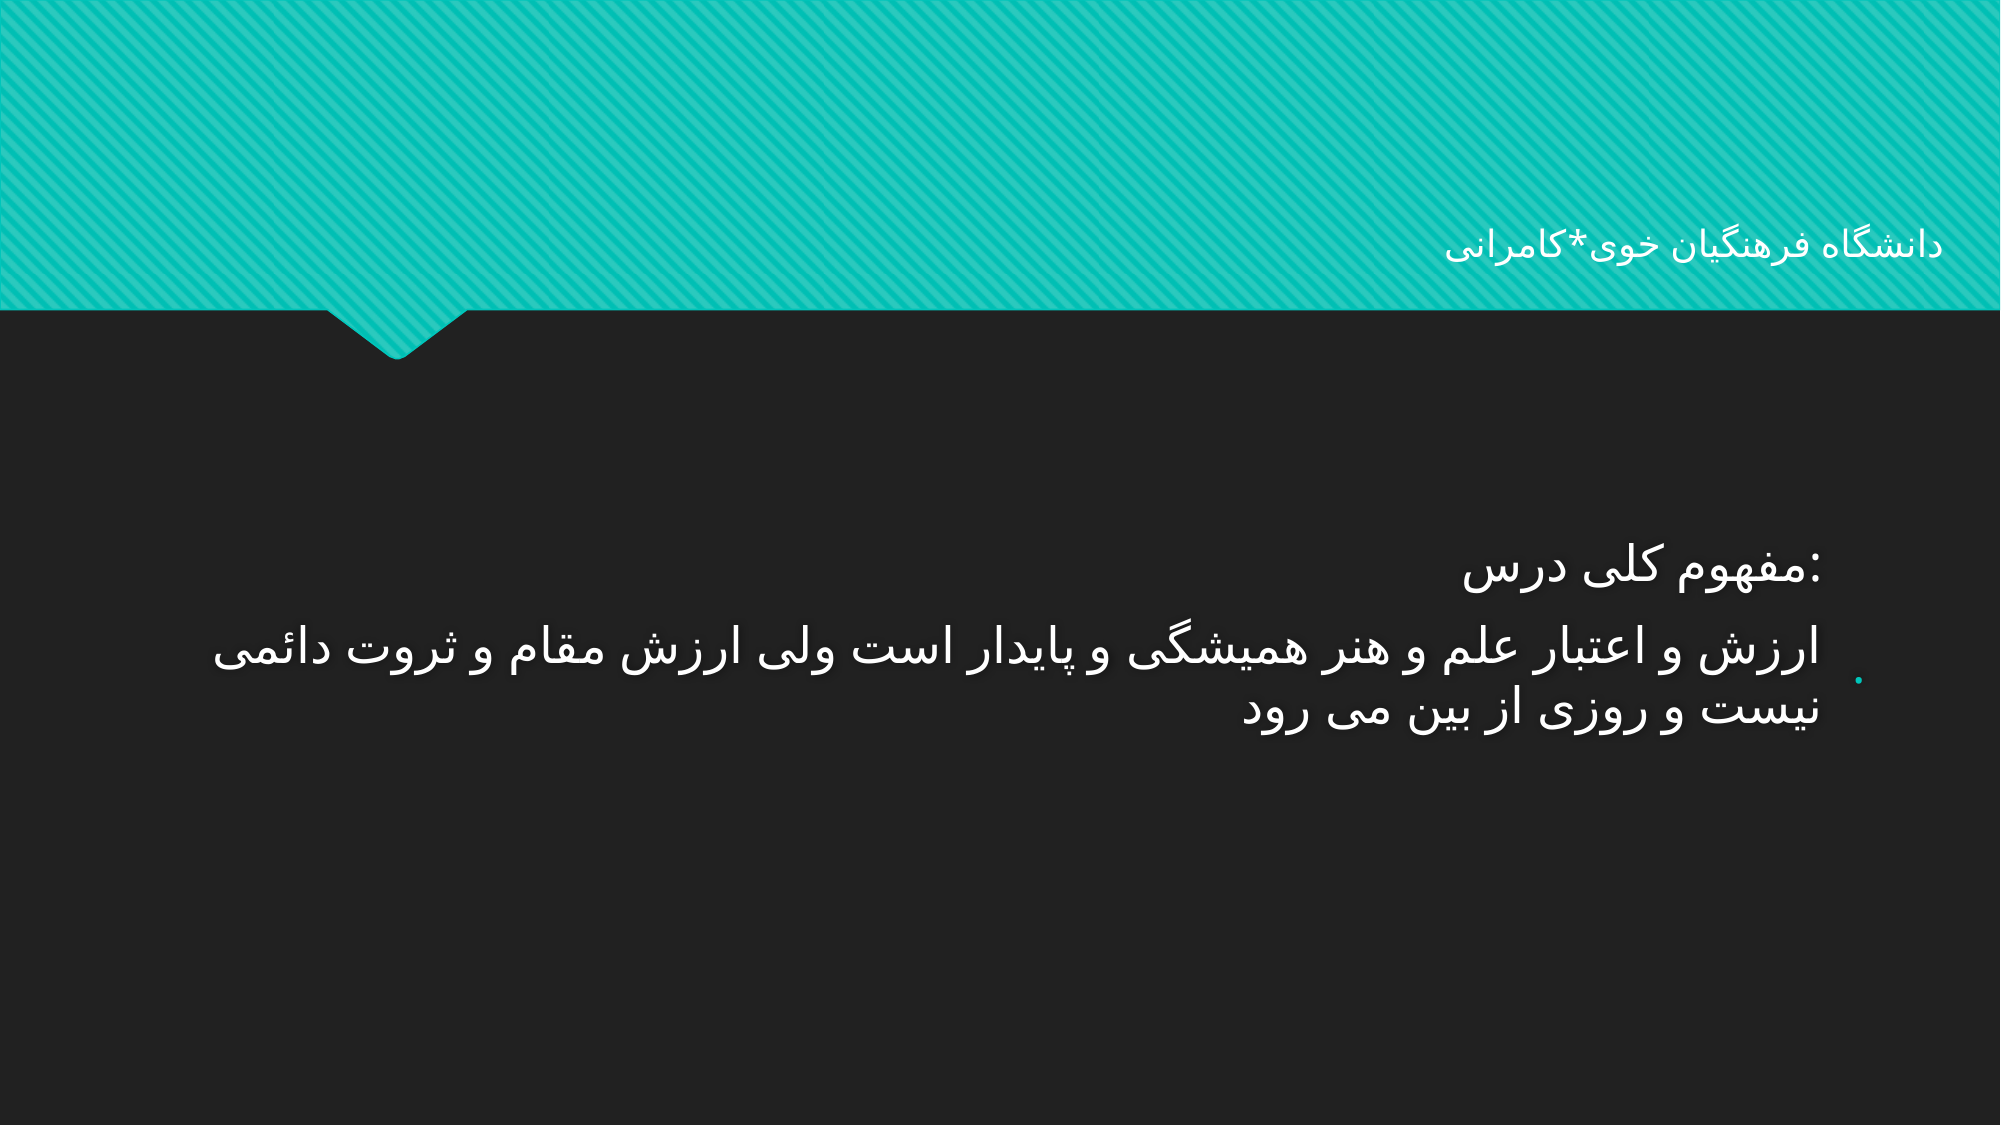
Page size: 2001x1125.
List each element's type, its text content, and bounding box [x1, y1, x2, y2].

title [132, 73, 1868, 233]
list مفهوم کلی درس: ارزش و اعتبار علم و هنر همیشگی و پایدار است ولی ارزش مقام و ثروت دائمی نیست و روزی از بین می رود [125, 375, 1838, 972]
list . [1837, 364, 1868, 962]
text_box دانشگاه فرهنگیان خوی*کامرانی [1429, 212, 1960, 273]
